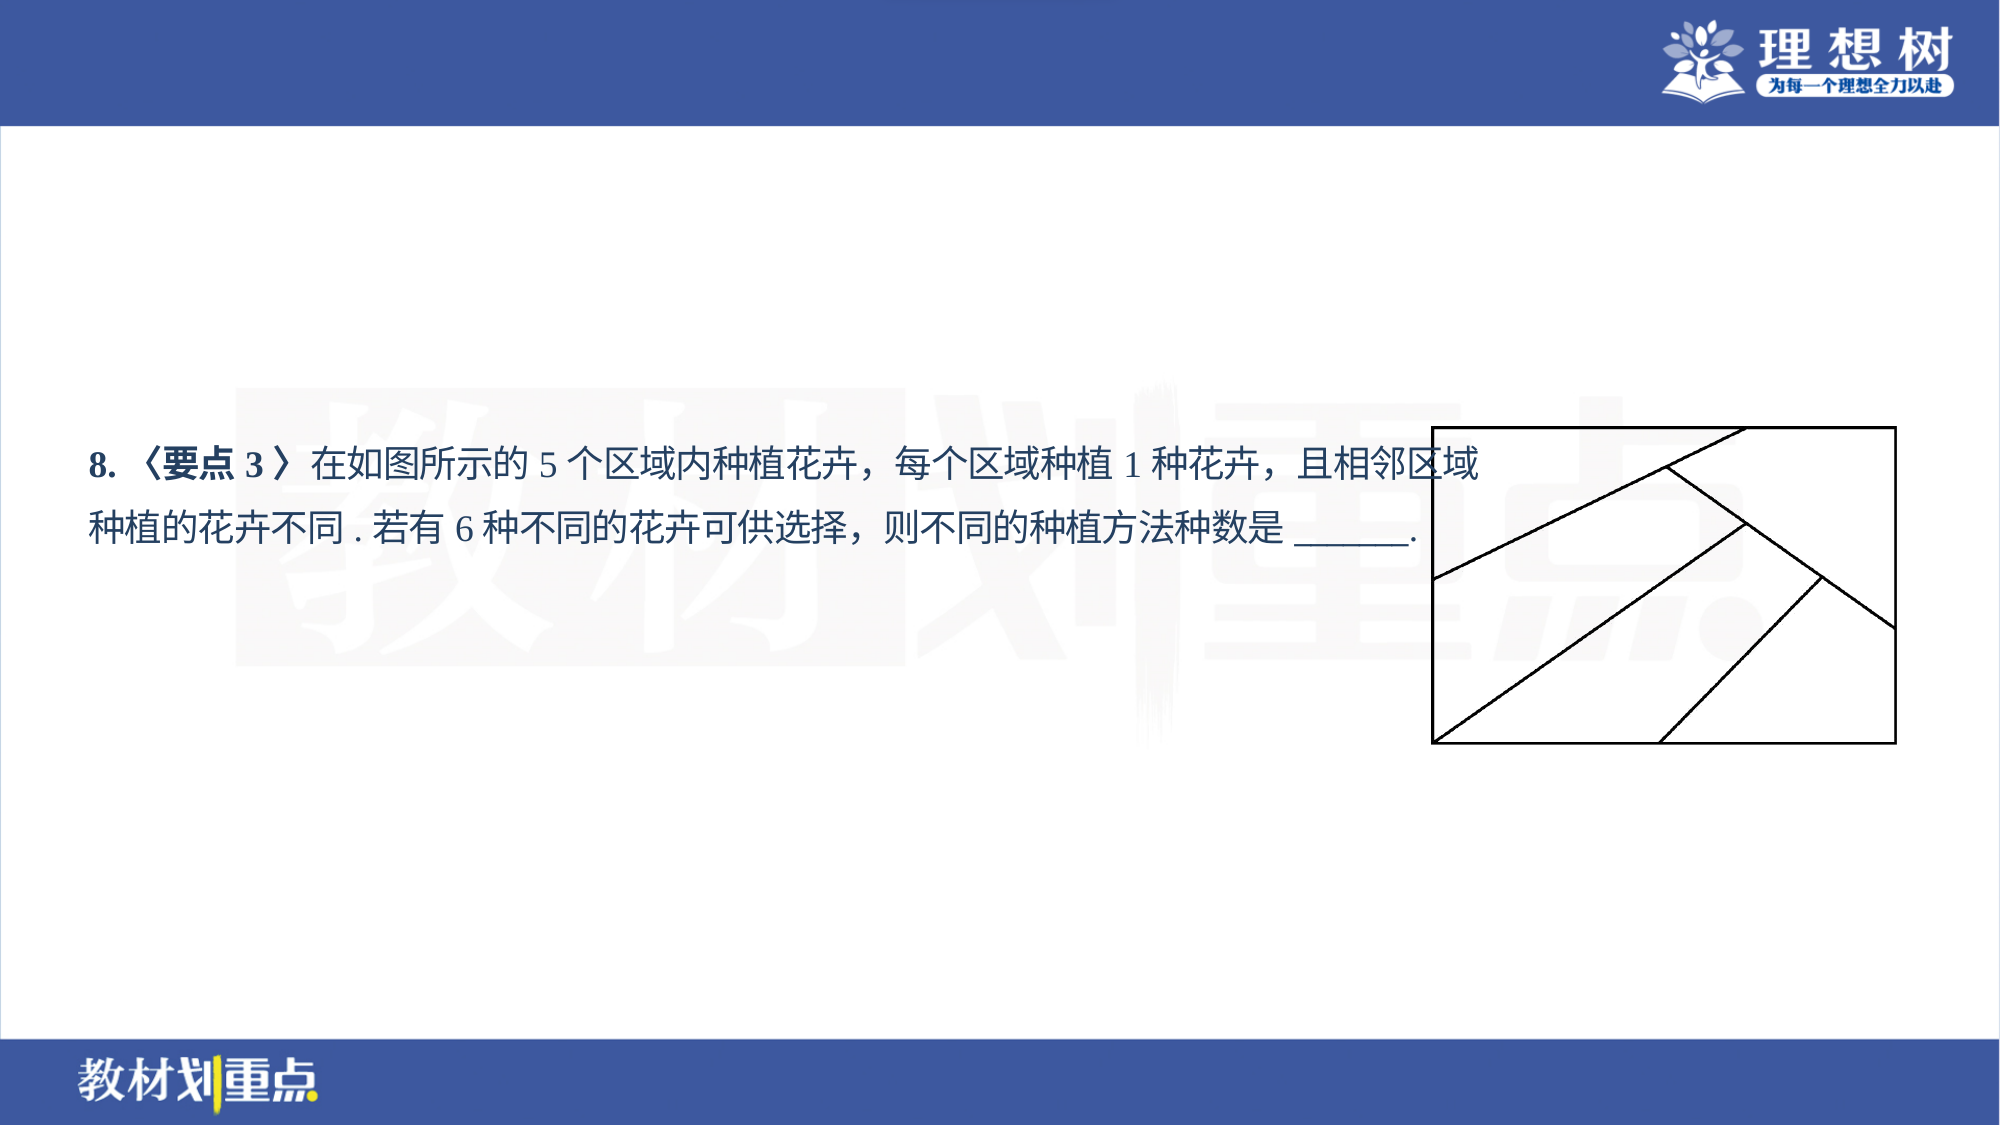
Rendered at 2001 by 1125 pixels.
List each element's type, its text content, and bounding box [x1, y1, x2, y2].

picture [0, 0, 2000, 1125]
text_box 8.〈要点3〉在如图所示的5个区域内种植花卉，每个区域种植1种花卉，且相邻区域 种植的花卉不同.若有6种不同的花卉可供选择，则不同的种植方法种数是_______. [88, 415, 1424, 543]
